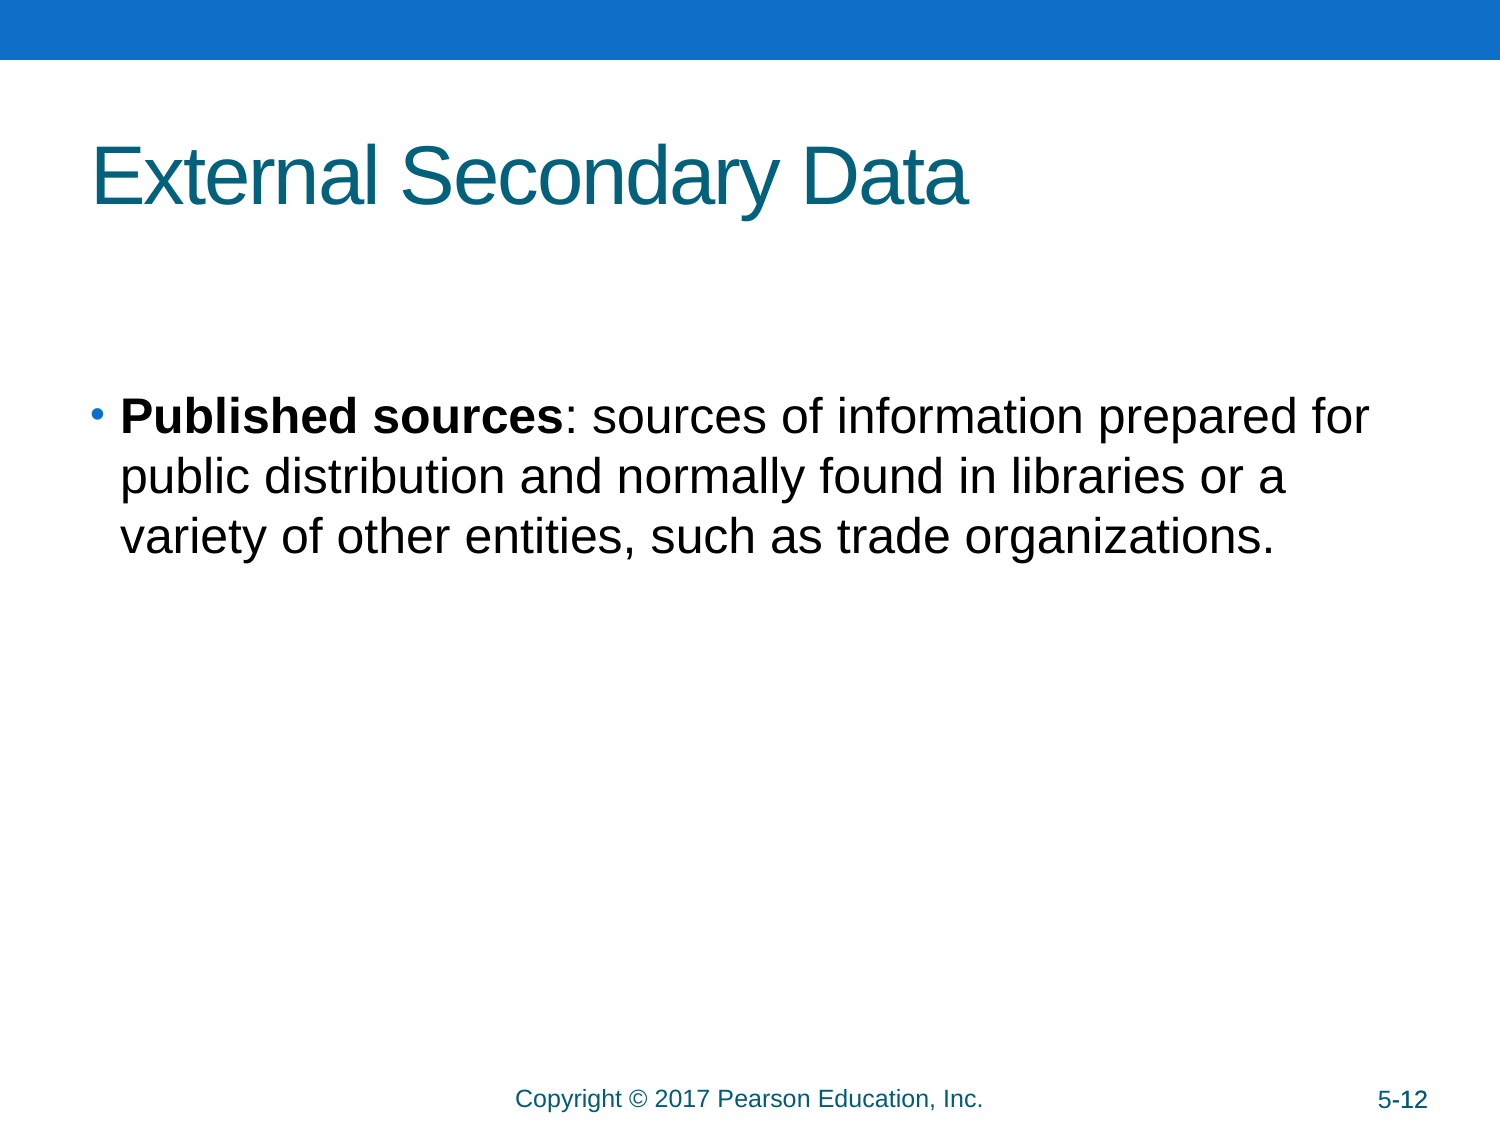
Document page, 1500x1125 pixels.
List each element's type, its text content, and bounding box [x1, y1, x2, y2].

title External Secondary Data [75, 90, 1425, 253]
list Published sources: sources of information prepared for public distribution and normally found in libraries or a variety of other entities, such as trade organizations. [75, 376, 1425, 1125]
